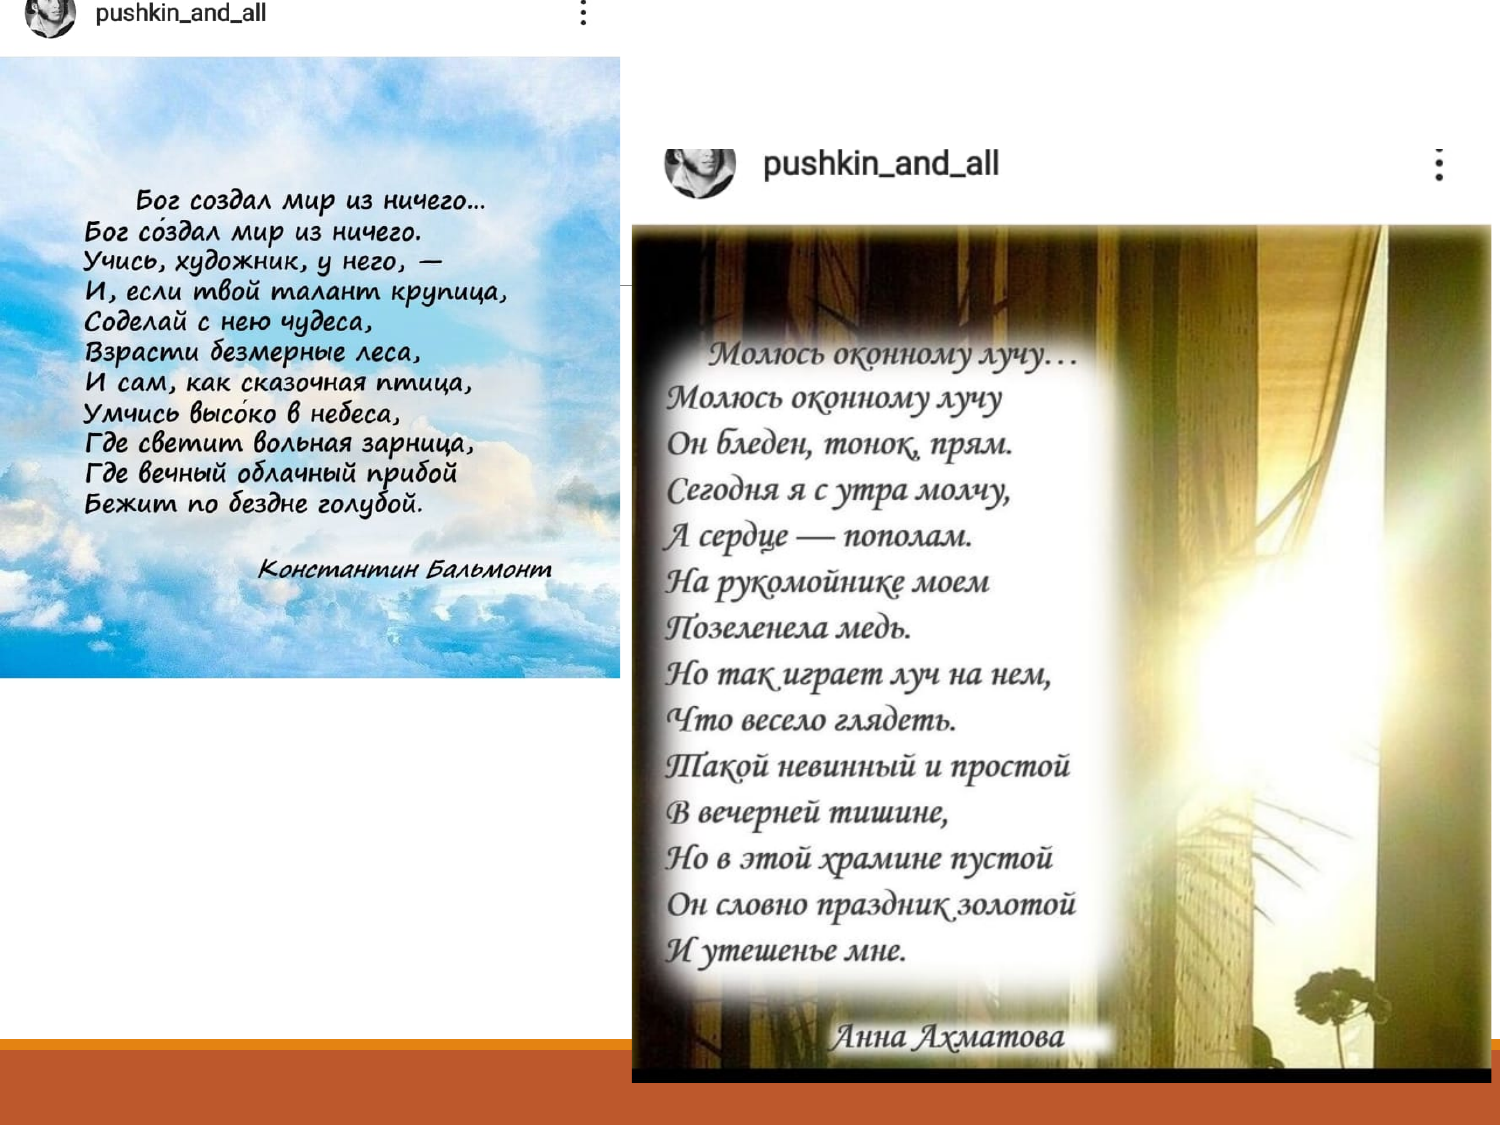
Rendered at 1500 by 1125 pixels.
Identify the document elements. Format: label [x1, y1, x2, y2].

list [0, 0, 621, 685]
picture [631, 148, 1492, 1083]
